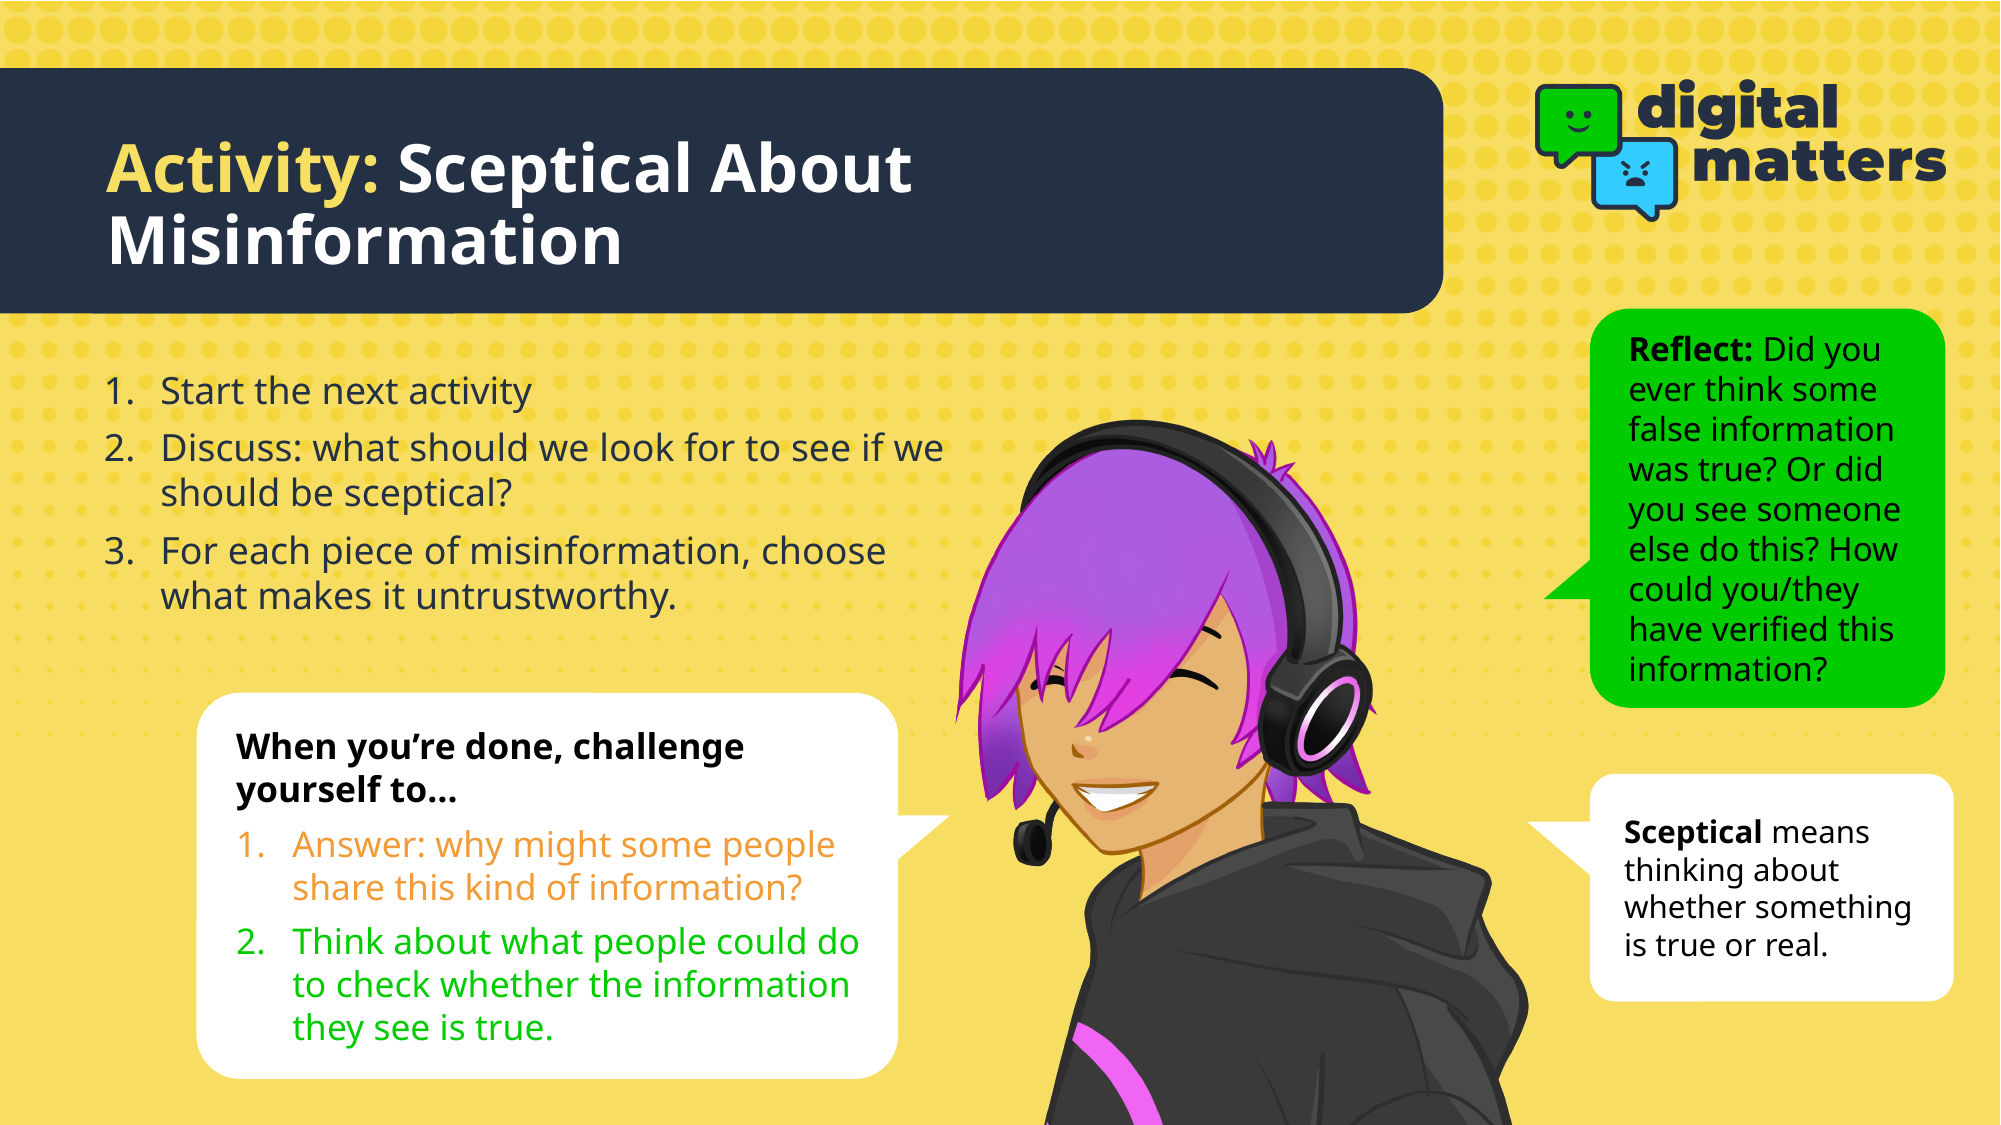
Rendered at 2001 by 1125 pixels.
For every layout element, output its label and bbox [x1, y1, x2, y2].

text_box [1527, 773, 1954, 1002]
picture [0, 1, 2000, 1125]
text_box [196, 692, 950, 1079]
text_box [1543, 308, 1946, 708]
